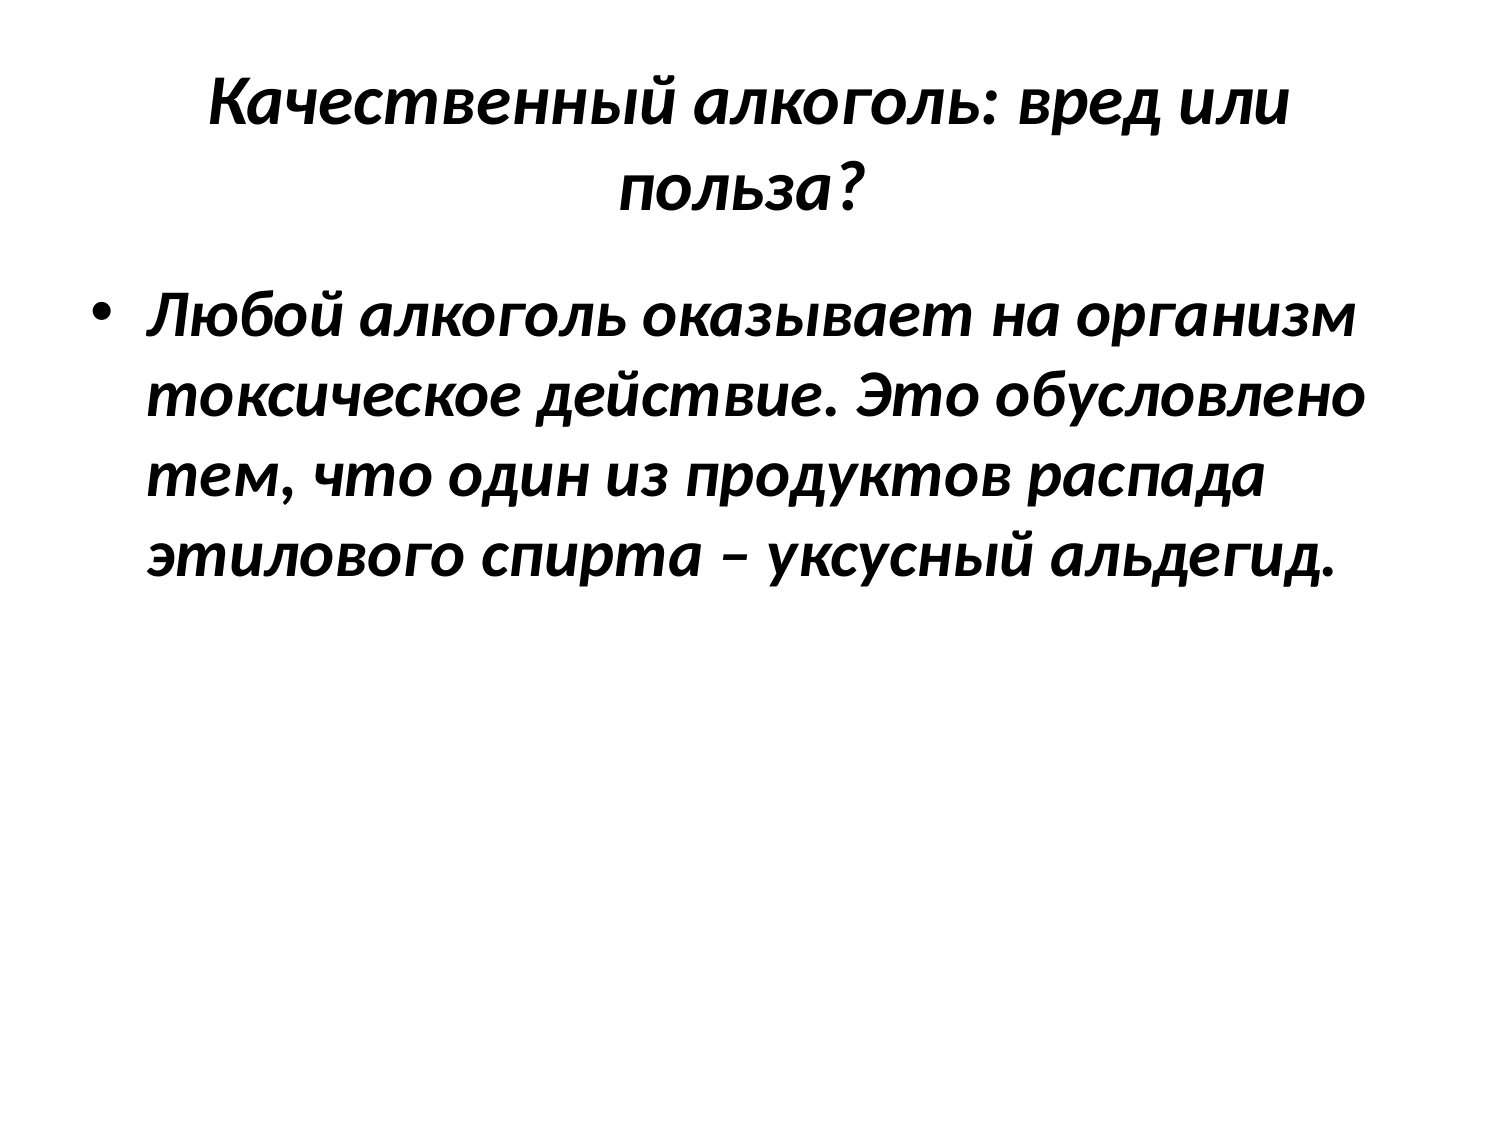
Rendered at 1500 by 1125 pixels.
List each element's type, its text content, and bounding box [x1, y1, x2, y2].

list Любой алкоголь оказывает на организм токсическое действие. Это обусловлено тем, что один из продуктов распада этилового спирта – уксусный альдегид. [75, 262, 1425, 1005]
title Качественный алкоголь: вред или польза? [75, 45, 1425, 233]
